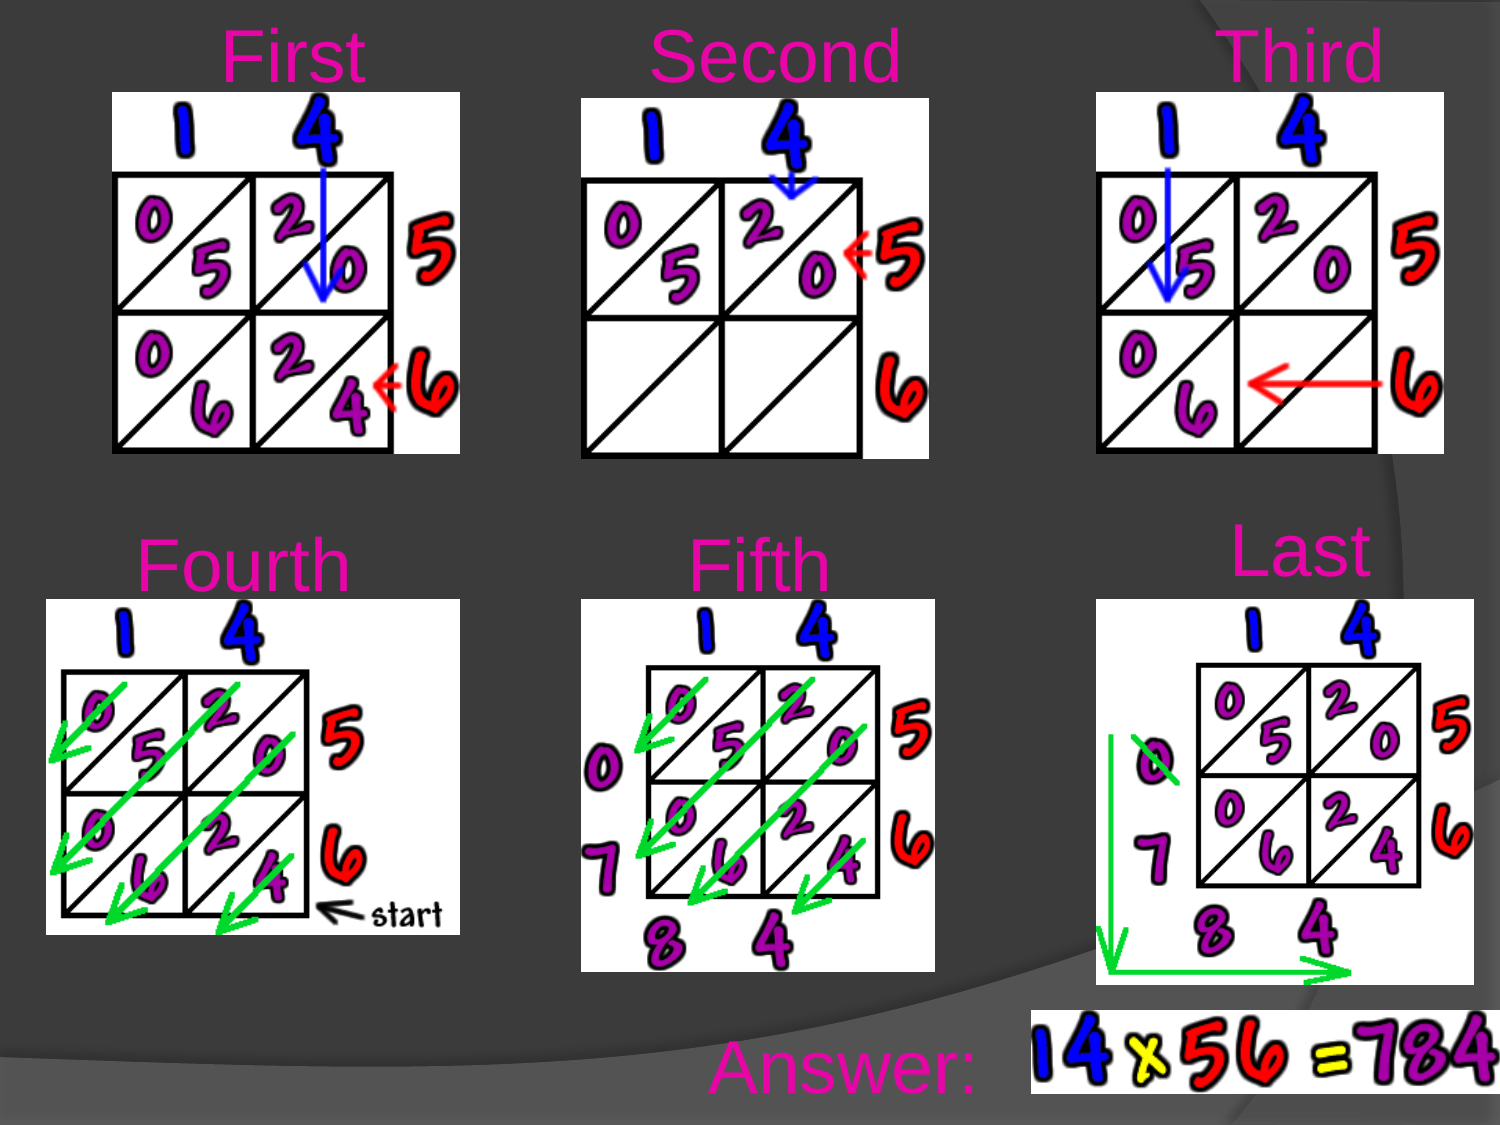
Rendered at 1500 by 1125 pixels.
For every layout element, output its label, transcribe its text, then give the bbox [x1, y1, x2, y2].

picture [581, 599, 935, 973]
picture [1096, 599, 1474, 985]
text_box First [162, 0, 425, 82]
text_box Last [1168, 493, 1432, 590]
picture [1030, 1010, 1500, 1094]
picture [46, 599, 460, 935]
text_box Second [622, 0, 929, 88]
text_box Fifth [628, 509, 892, 590]
picture [1096, 91, 1444, 454]
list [112, 91, 460, 454]
text_box Answer: [687, 1010, 1000, 1116]
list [581, 97, 929, 460]
text_box Fourth [112, 509, 375, 590]
text_box Third [1168, 0, 1432, 82]
